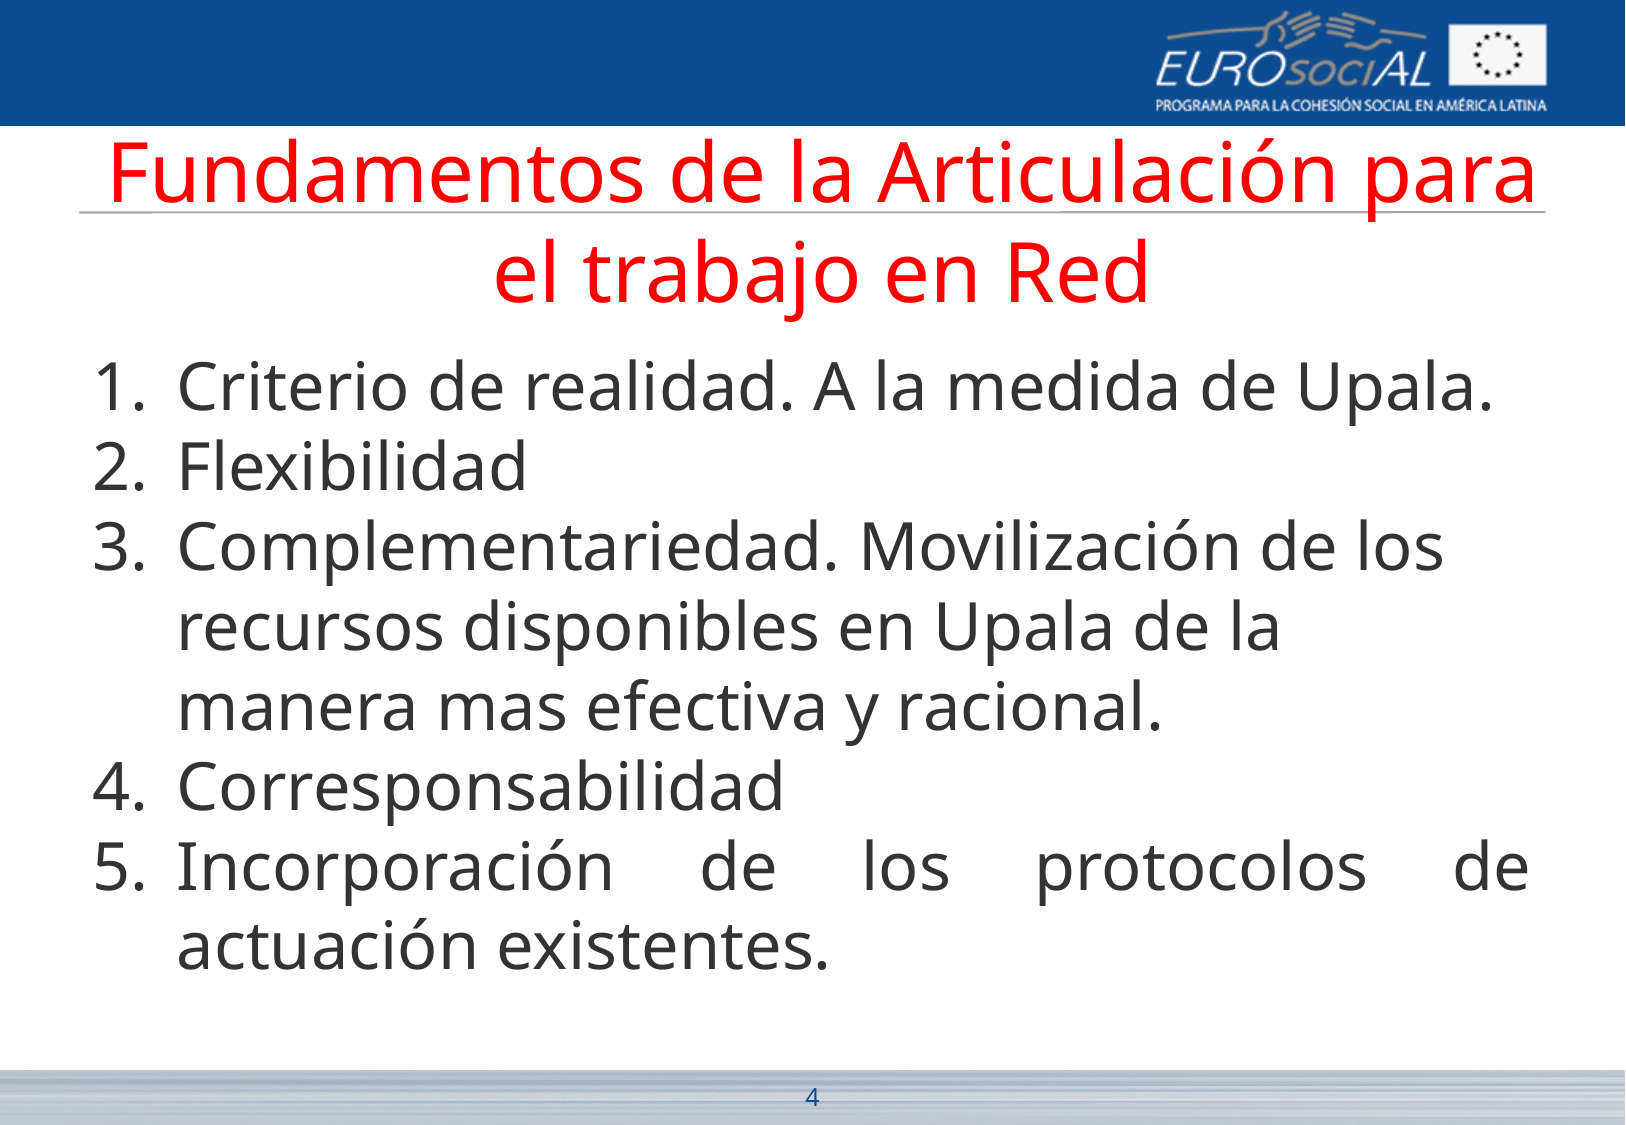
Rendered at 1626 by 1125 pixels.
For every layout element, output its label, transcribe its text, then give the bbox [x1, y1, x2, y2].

title Fundamentos de la Articulación para el trabajo en Red [91, 113, 1555, 209]
slide_number 4 [792, 1075, 833, 1116]
picture [0, 1070, 1625, 1125]
list Criterio de realidad. A la medida de Upala. Flexibilidad Complementariedad. Movilización de los recursos disponibles en Upala de la manera mas efectiva y racional. Corresponsabilidad Incorporación de los protocolos de actuación existentes. [81, 338, 1544, 1024]
picture [0, 0, 1625, 126]
